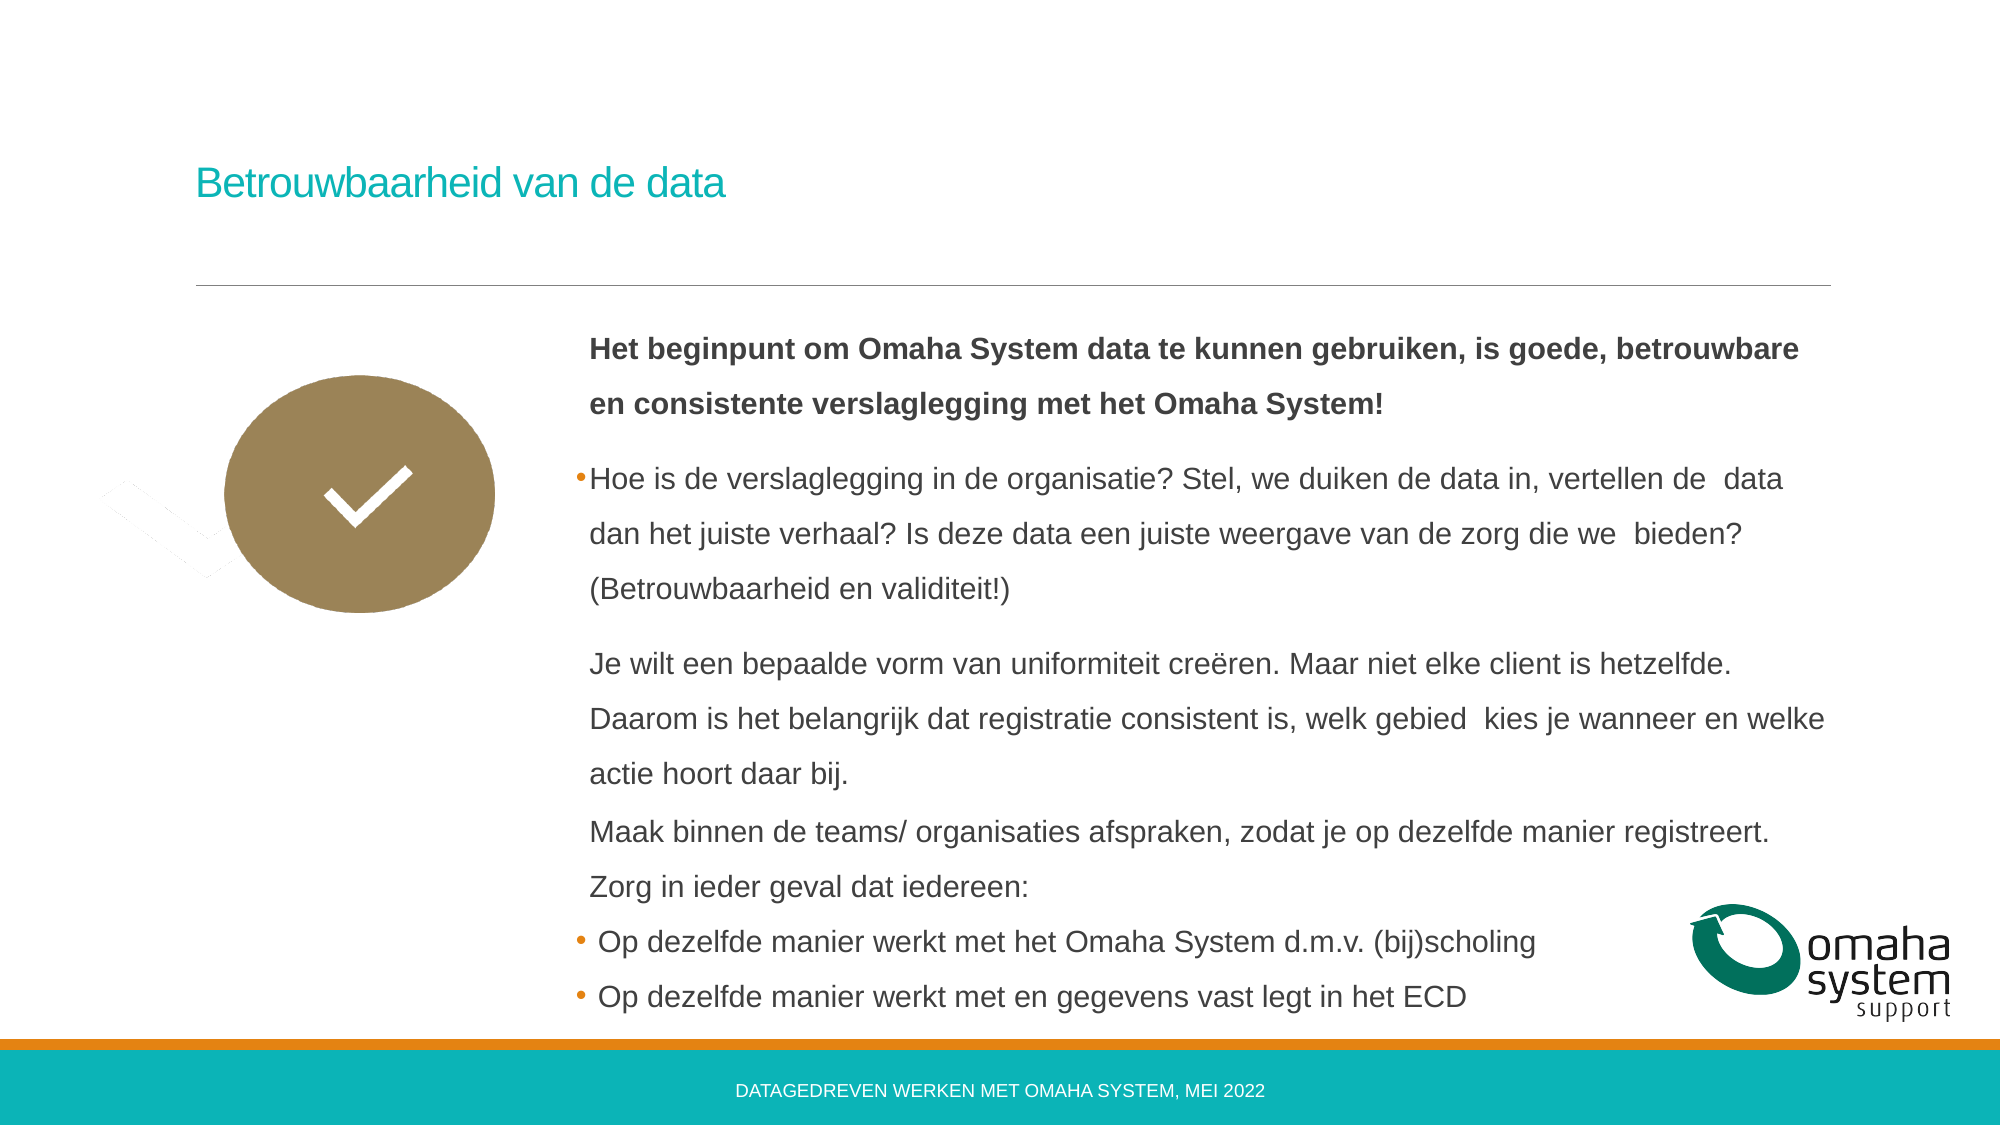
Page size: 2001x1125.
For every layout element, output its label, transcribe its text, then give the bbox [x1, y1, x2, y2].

title Betrouwbaarheid van de data [180, 120, 1830, 266]
picture [1830, 904, 1950, 1022]
picture [223, 374, 495, 613]
list Het beginpunt om Omaha System data te kunnen gebruiken, is goede, betrouwbare en consistente verslaglegging met het Omaha System! Hoe is de verslaglegging in de organisatie? Stel, we duiken de data in, vertellen de data dan het juiste verhaal? Is deze data een juiste weergave van de zorg die we bieden? (Betrouwbaarheid en validiteit!) Je wilt een bepaalde vorm van uniformiteit creëren. Maar niet elke client is hetzelfde. Daarom is het belangrijk dat registratie consistent is, welk gebied kies je wanneer en welke actie hoort daar bij. Maak binnen de teams/ organisaties afspraken, zodat je op dezelfde manier registreert. ​Zorg in ieder geval dat iedereen: Op dezelfde manier werkt met het Omaha System d.m.v. (bij)scholing Op dezelfde manier werkt met en gegevens vast legt in het ECD [575, 302, 1830, 1024]
text_box [92, 389, 220, 614]
footer Datagedreven werken met Omaha System, mei 2022 [604, 1059, 1396, 1120]
